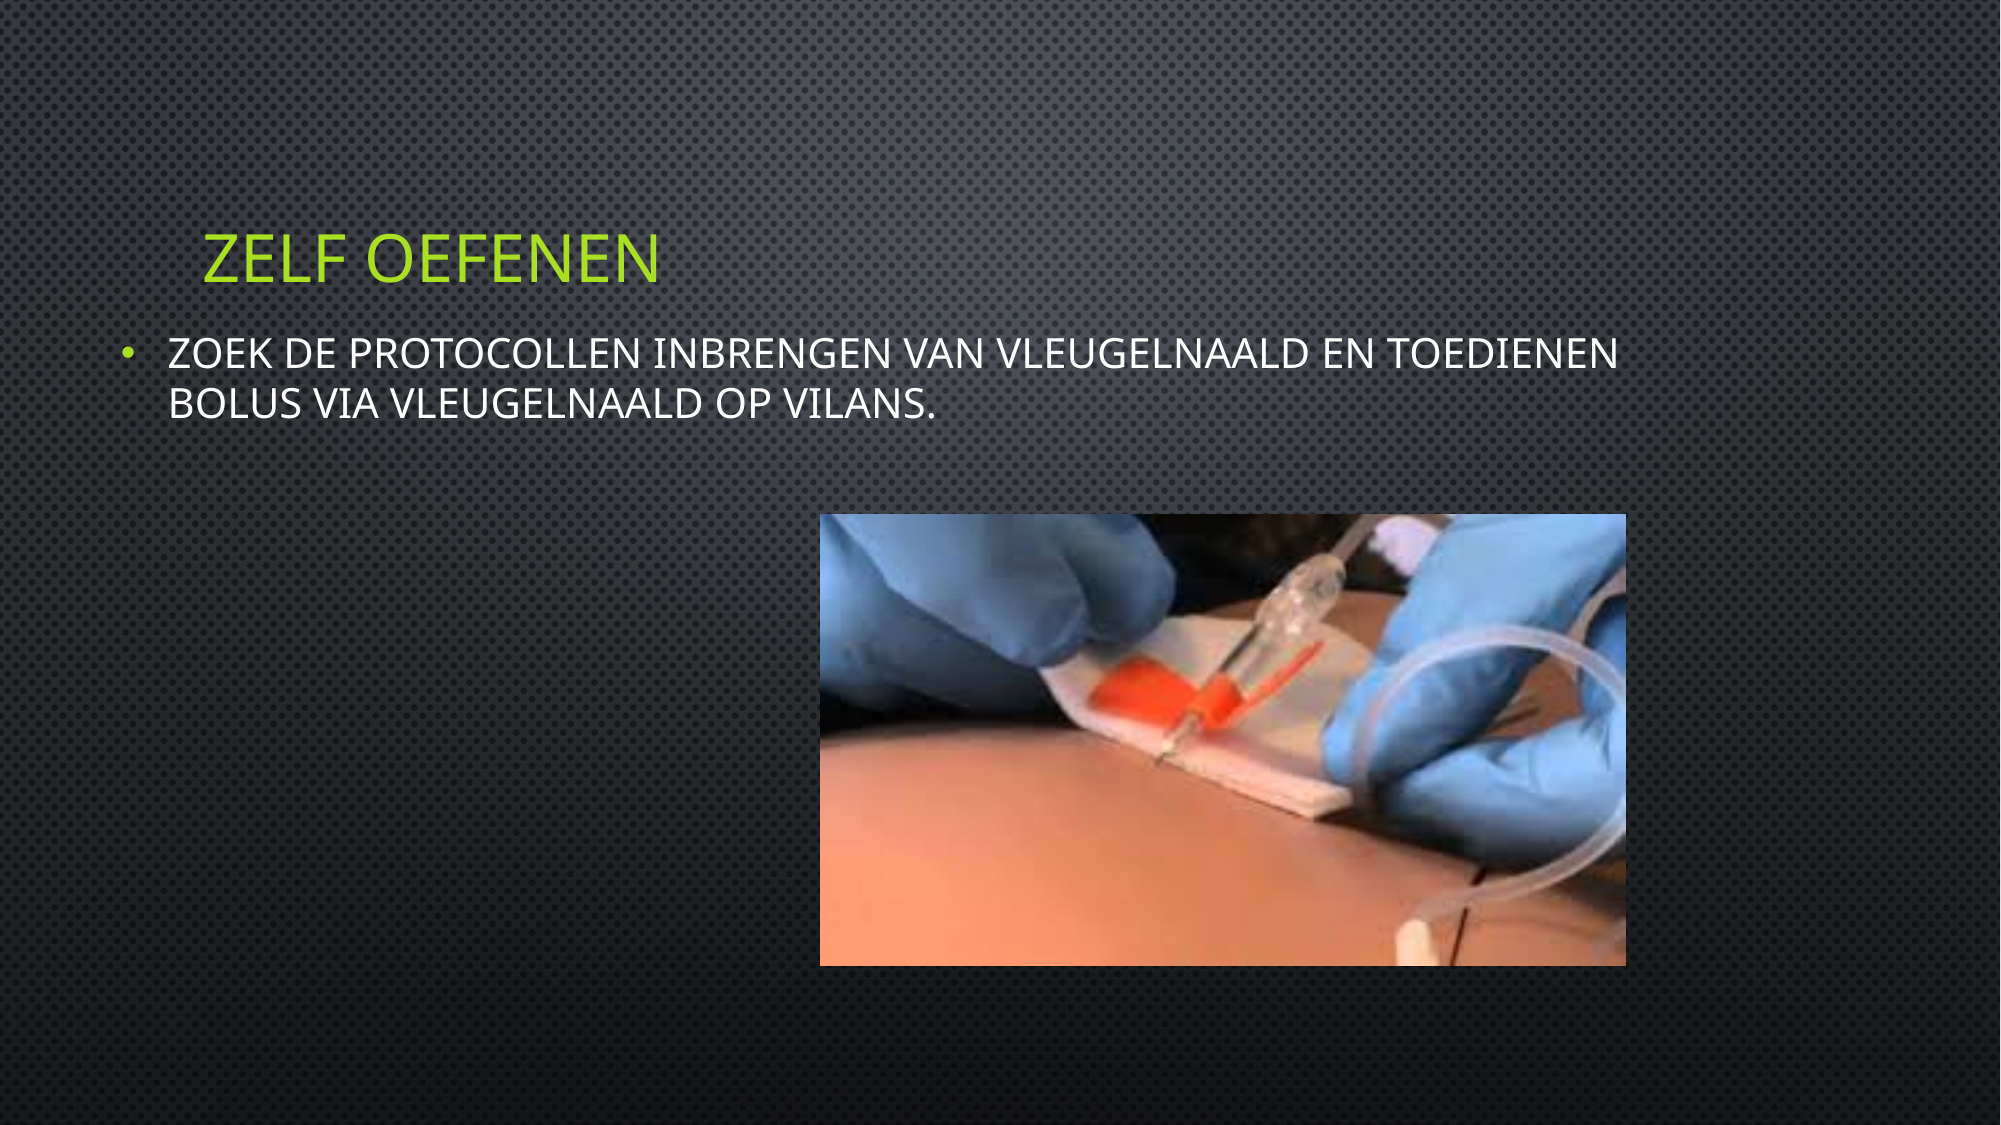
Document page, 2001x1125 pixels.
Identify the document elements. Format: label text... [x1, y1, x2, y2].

title Zelf oefenen [187, 99, 1813, 413]
list Zoek de protocollen inbrengen van vleugelnaald en toedienen bolus via vleugelnaald op Vilans. [105, 120, 1731, 634]
picture [820, 514, 1626, 966]
